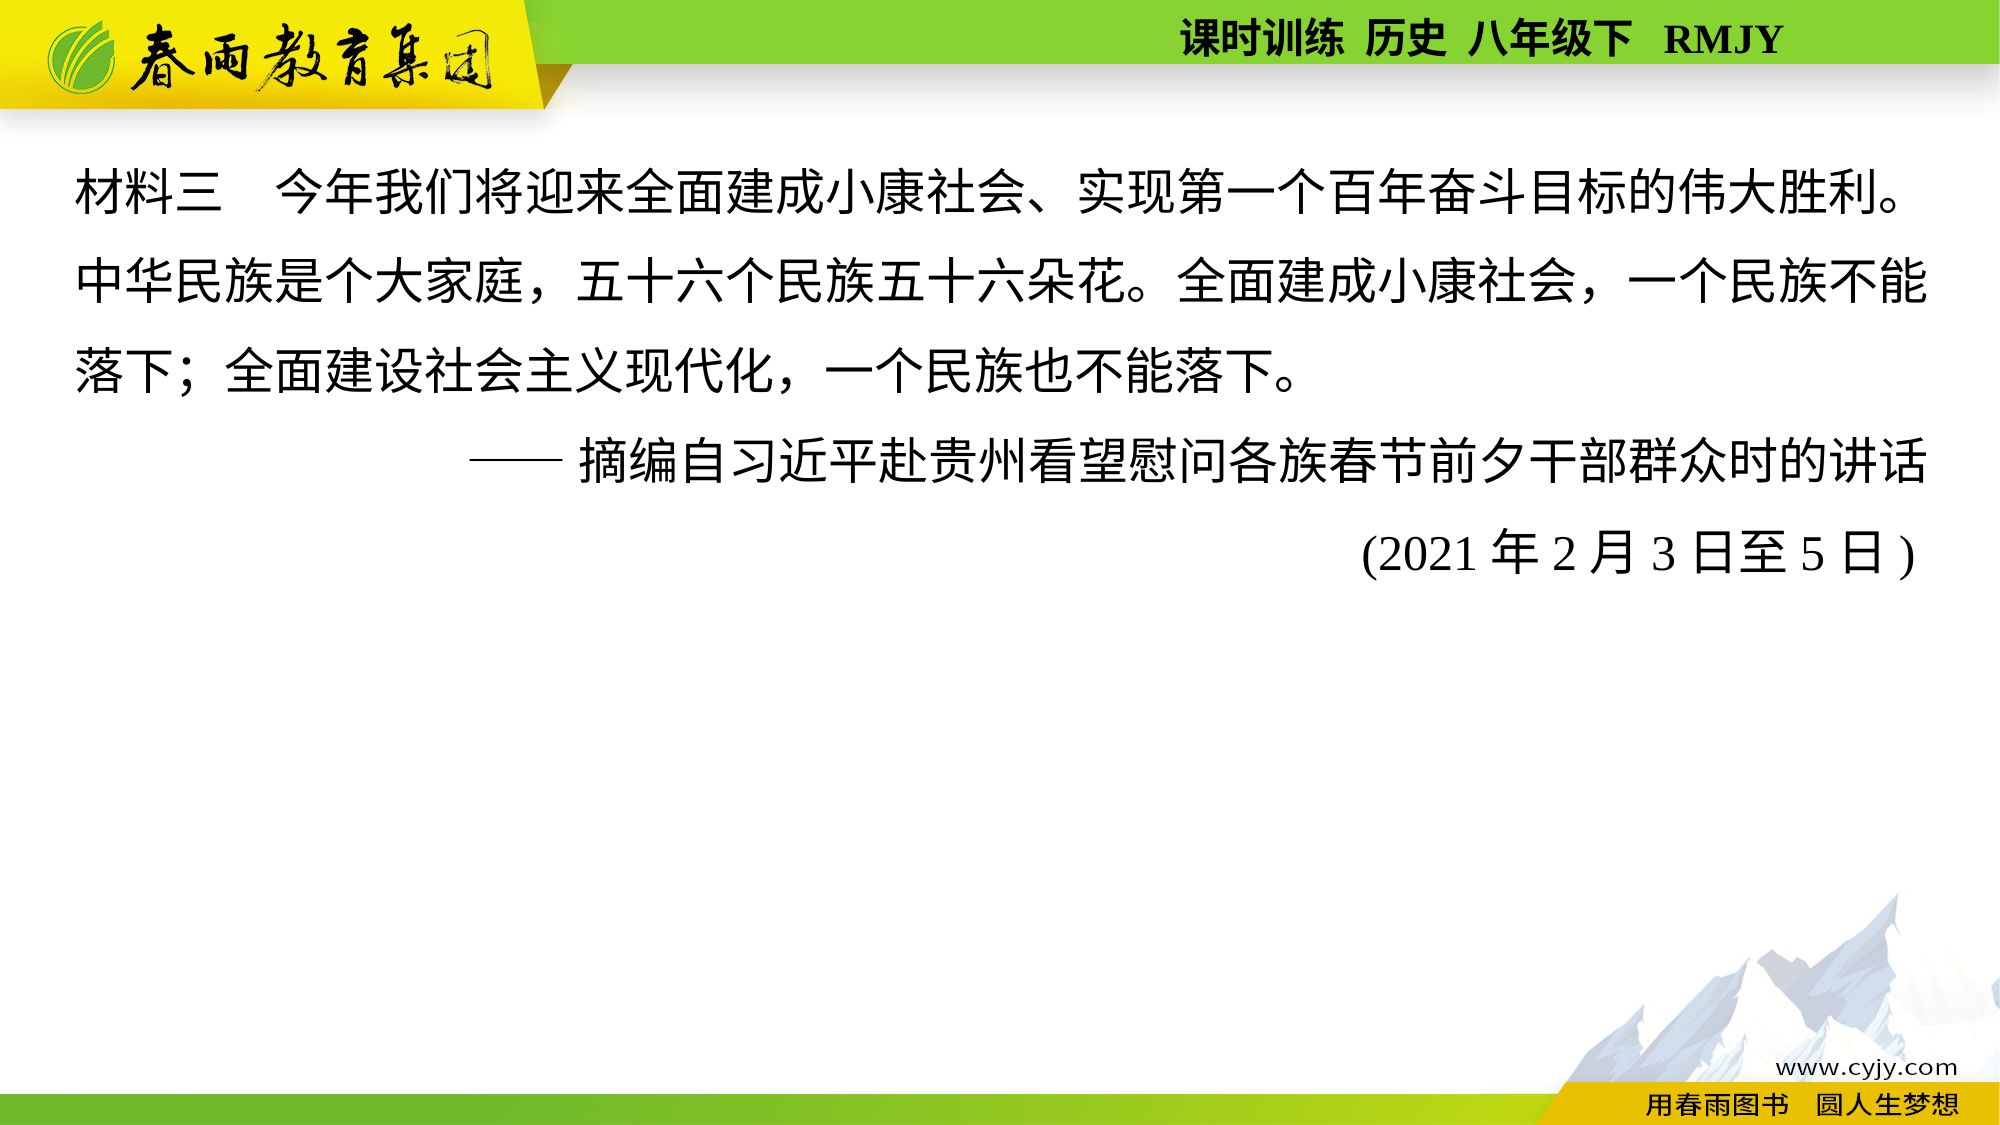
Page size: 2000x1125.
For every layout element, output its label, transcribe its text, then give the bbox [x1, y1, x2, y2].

list 材料三 今年我们将迎来全面建成小康社会、实现第一个百年奋斗目标的伟大胜利。中华民族是个大家庭，五十六个民族五十六朵花。全面建成小康社会，一个民族不能落下；全面建设社会主义现代化，一个民族也不能落下。 ——摘编自习近平赴贵州看望慰问各族春节前夕干部群众时的讲话 (2021年2月3日至5日) [59, 122, 1944, 592]
picture [0, 0, 2000, 1125]
